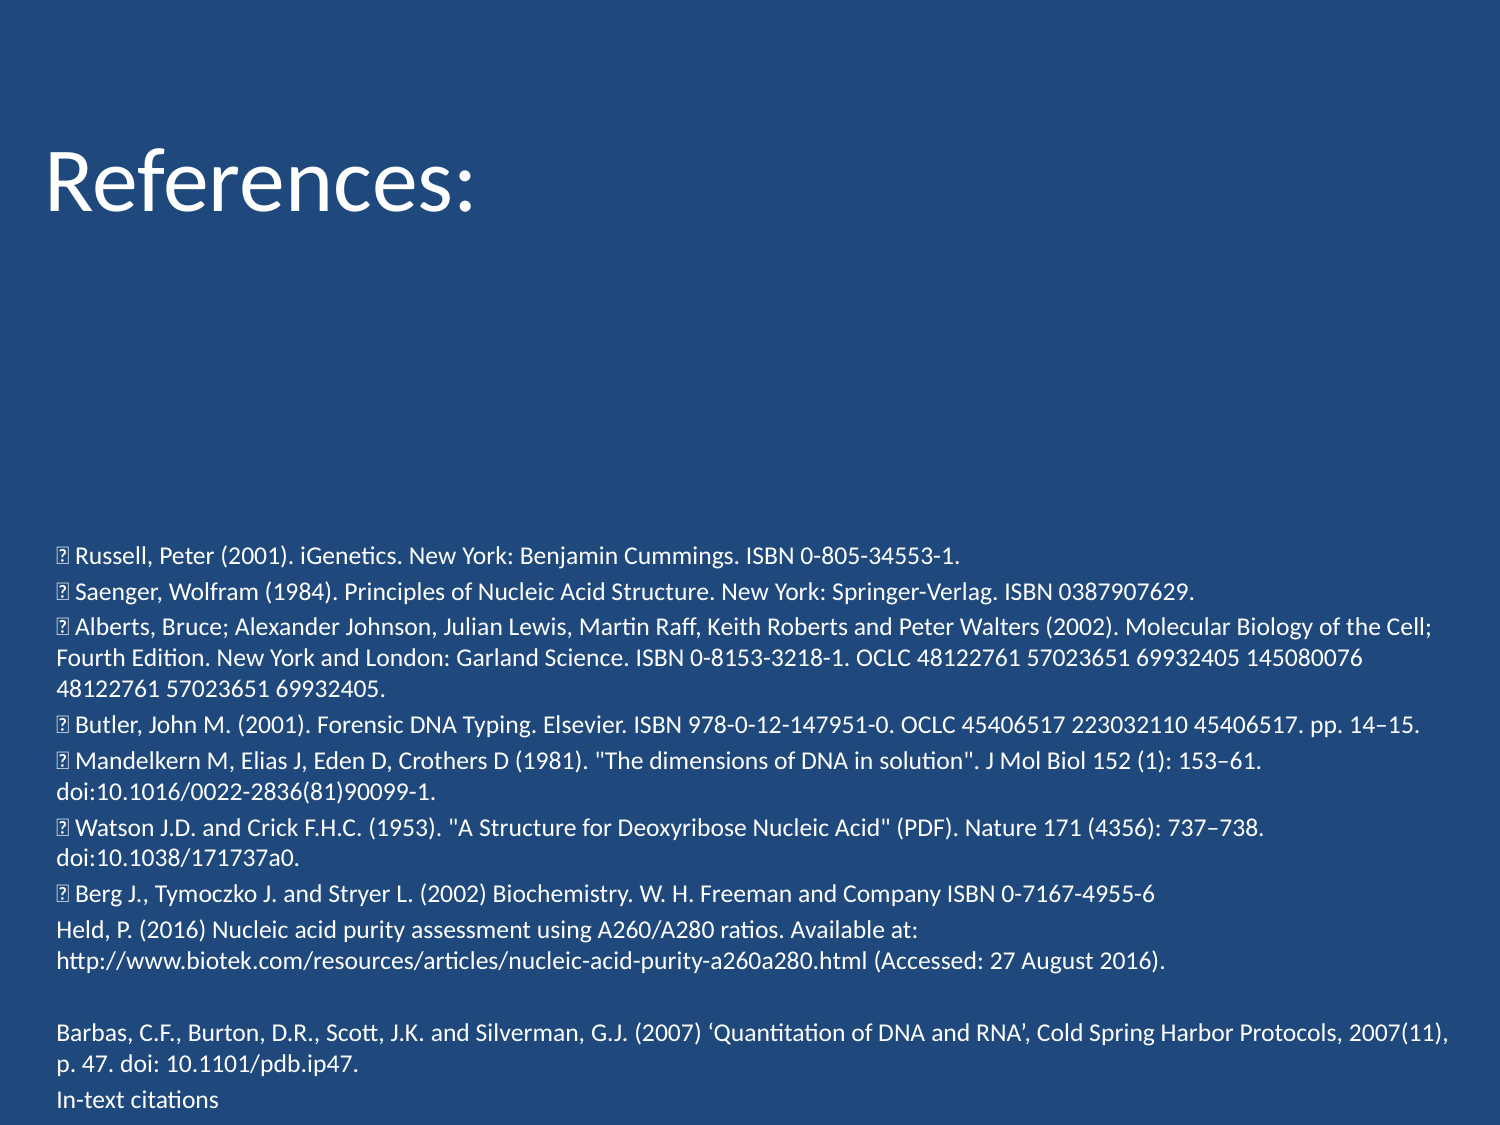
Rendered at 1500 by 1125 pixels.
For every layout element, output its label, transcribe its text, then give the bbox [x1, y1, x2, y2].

title References: [29, 54, 1305, 296]
subtitle  Russell, Peter (2001). iGenetics. New York: Benjamin Cummings. ISBN 0-805-34553-1.  Saenger, Wolfram (1984). Principles of Nucleic Acid Structure. New York: Springer-Verlag. ISBN 0387907629.  Alberts, Bruce; Alexander Johnson, Julian Lewis, Martin Raff, Keith Roberts and Peter Walters (2002). Molecular Biology of the Cell; Fourth Edition. New York and London: Garland Science. ISBN 0-8153-3218-1. OCLC 48122761 57023651 69932405 145080076 48122761 57023651 69932405.  Butler, John M. (2001). Forensic DNA Typing. Elsevier. ISBN 978-0-12-147951-0. OCLC 45406517 223032110 45406517. pp. 14–15.  Mandelkern M, Elias J, Eden D, Crothers D (1981). "The dimensions of DNA in solution". J Mol Biol 152 (1): 153–61. doi:10.1016/0022-2836(81)90099-1.  Watson J.D. and Crick F.H.C. (1953). "A Structure for Deoxyribose Nucleic Acid" (PDF). Nature 171 (4356): 737–738. doi:10.1038/171737a0.  Berg J., Tymoczko J. and Stryer L. (2002) Biochemistry. W. H. Freeman and Company ISBN 0-7167-4955-6 Held, P. (2016) Nucleic acid purity assessment using A260/A280 ratios. Available at: http://www.biotek.com/resources/articles/nucleic-acid-purity-a260a280.html (Accessed: 27 August 2016). Barbas, C.F., Burton, D.R., Scott, J.K. and Silverman, G.J. (2007) ‘Quantitation of DNA and RNA’, Cold Spring Harbor Protocols, 2007(11), p. 47. doi: 10.1101/pdb.ip47. In-text citations [41, 503, 1471, 1125]
